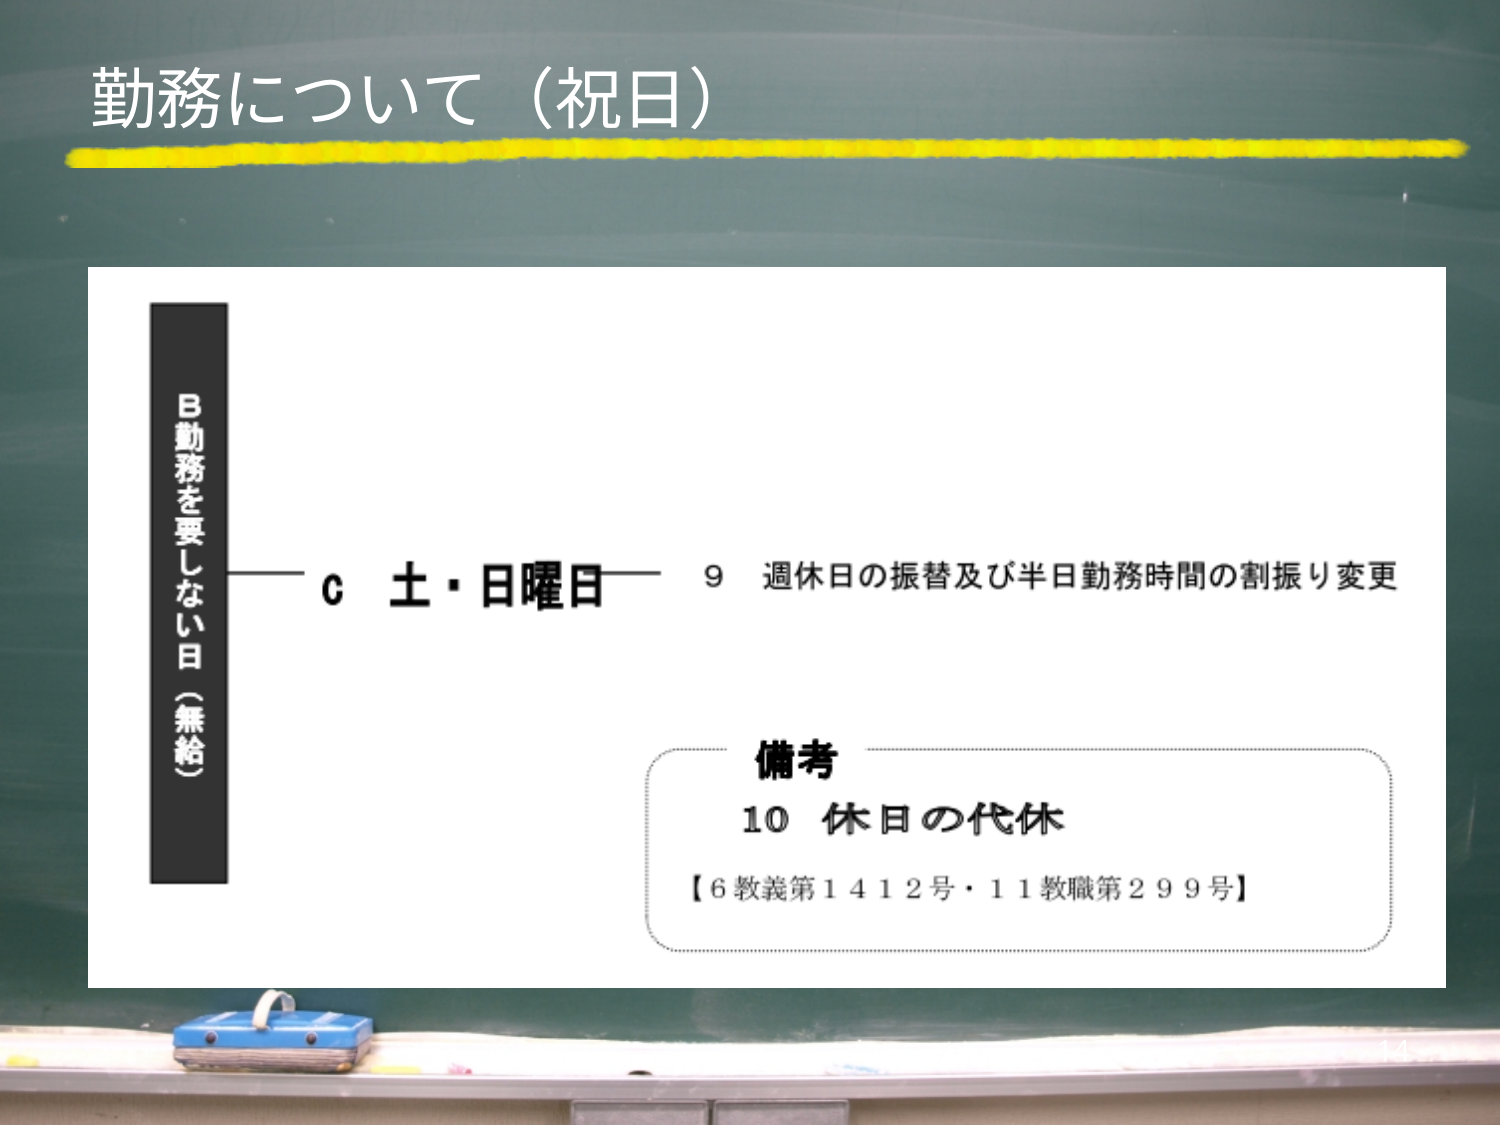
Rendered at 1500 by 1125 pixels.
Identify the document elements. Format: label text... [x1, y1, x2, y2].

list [88, 266, 1447, 988]
slide_number 14 [1074, 1024, 1425, 1103]
picture [0, 0, 1500, 1125]
title 勤務について（祝日） [75, 45, 1425, 149]
